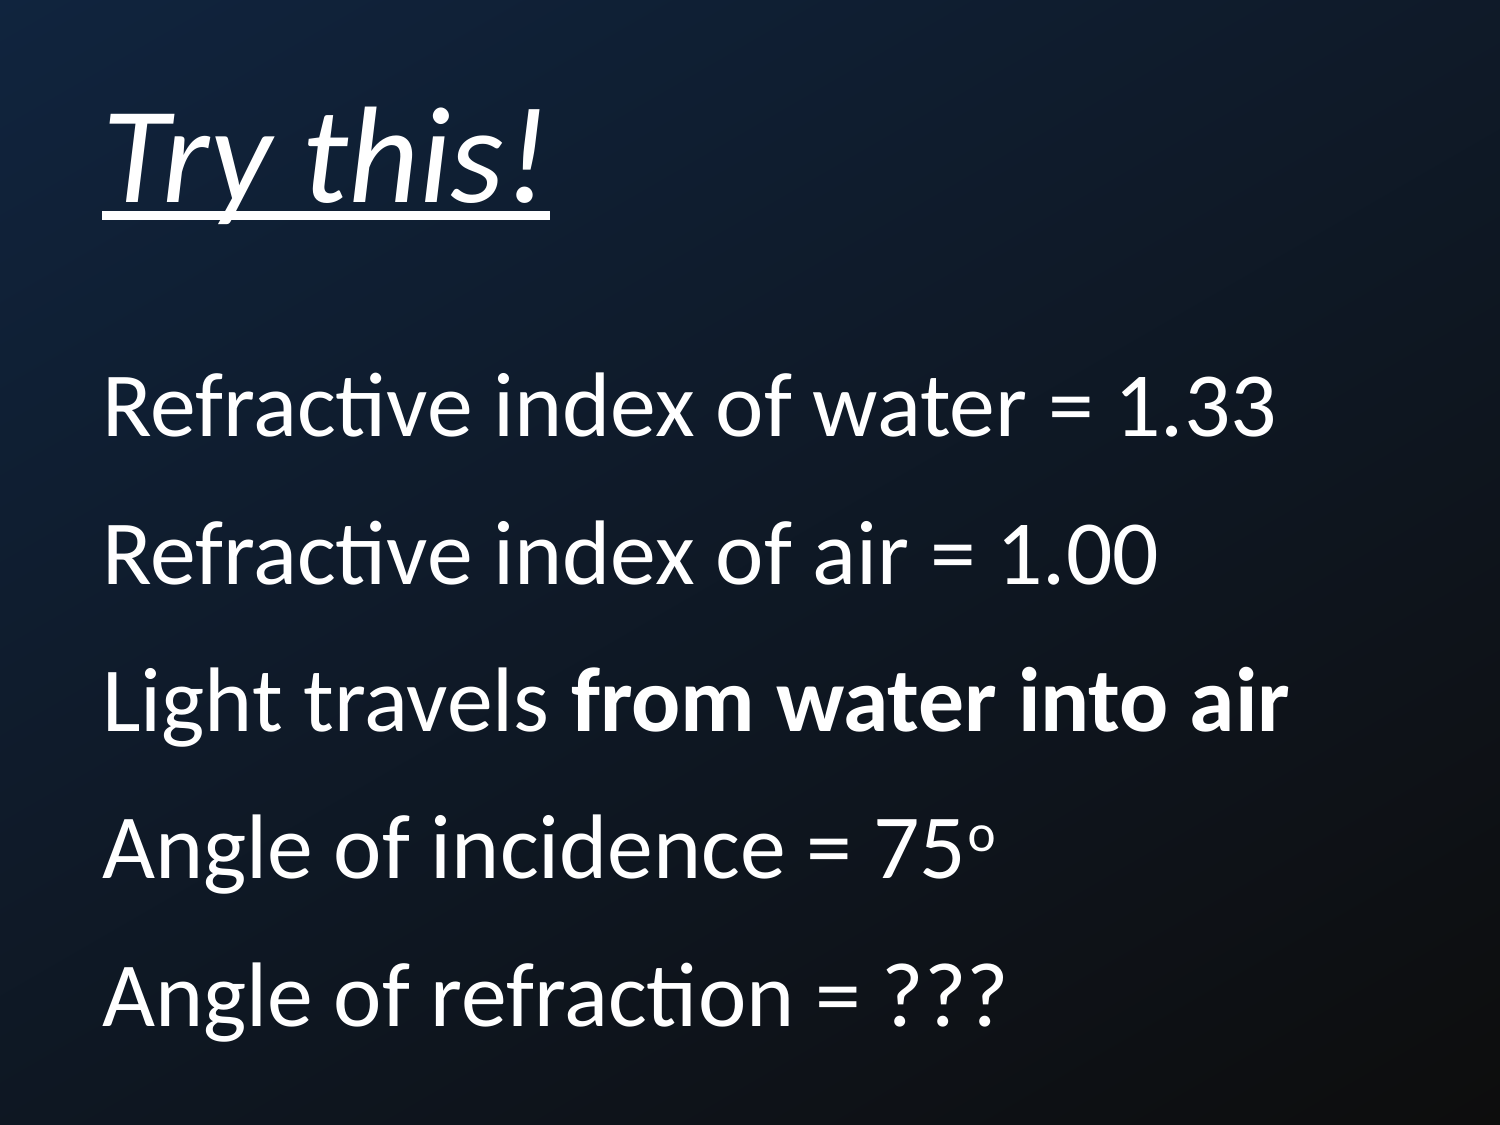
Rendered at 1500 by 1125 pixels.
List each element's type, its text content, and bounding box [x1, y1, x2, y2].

text_box Try this! Refractive index of water = 1.33 Refractive index of air = 1.00 Light travels from water into air Angle of incidence = 75o Angle of refraction = ??? [87, 57, 1350, 1053]
